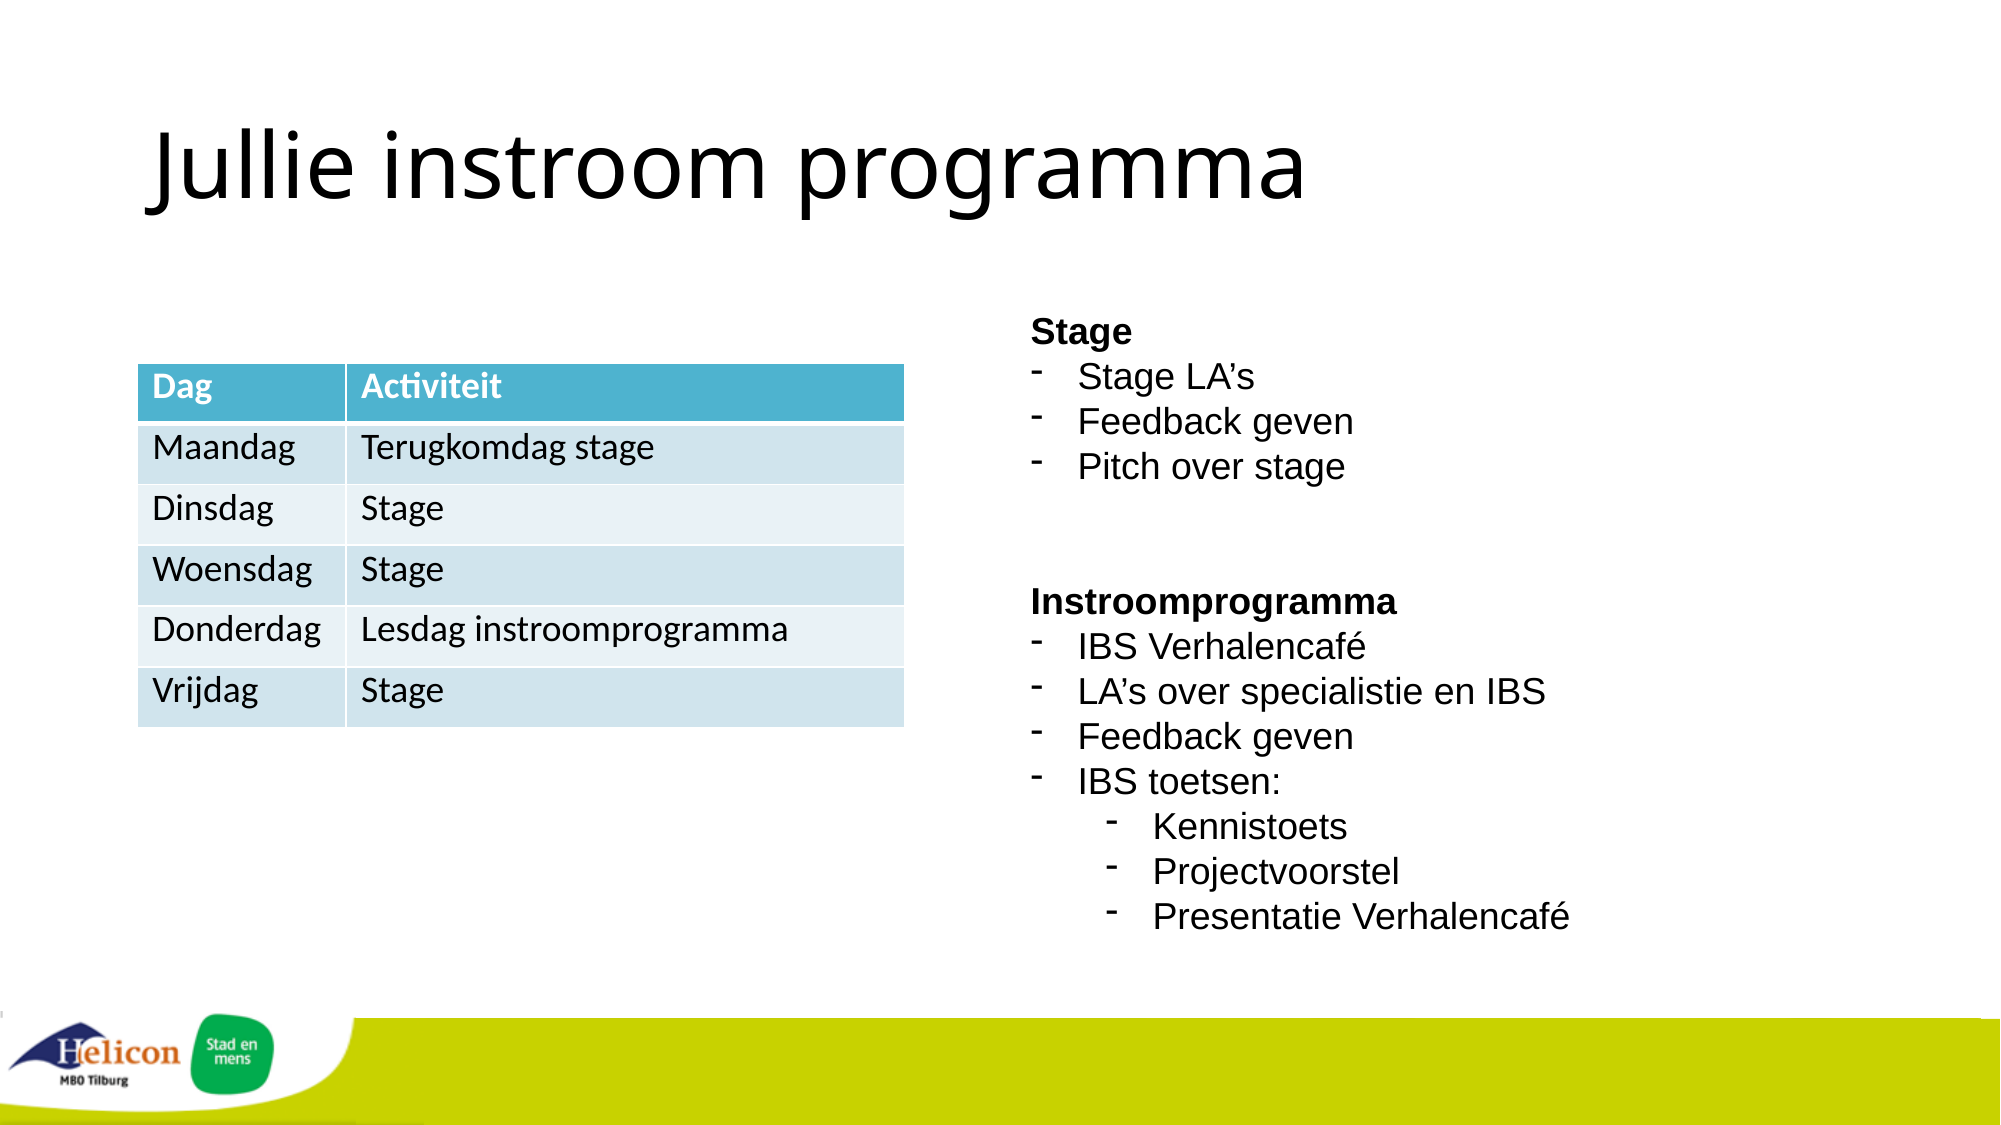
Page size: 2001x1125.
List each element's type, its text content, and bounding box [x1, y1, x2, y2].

table_cell Stage [347, 546, 904, 605]
table_header Dag [138, 364, 345, 421]
table_header Activiteit [347, 364, 904, 421]
table_cell Donderdag [138, 607, 345, 666]
table_cell Vrijdag [138, 668, 345, 727]
table_cell Stage [347, 485, 904, 544]
table_cell Maandag [138, 426, 345, 484]
title Jullie instroom programma [137, 59, 1863, 278]
table_cell Dinsdag [138, 485, 345, 544]
table_cell Terugkomdag stage [347, 426, 904, 484]
table_cell Woensdag [138, 546, 345, 605]
text_box Stage Stage LA’s Feedback geven Pitch over stage Instroomprogramma IBS Verhalencafé LA’s over specialistie en IBS Feedback geven IBS toetsen: Kennistoets Projectvoorstel Presentatie Verhalencafé [1015, 299, 1904, 945]
table_cell Stage [347, 668, 904, 727]
picture [0, 1011, 424, 1125]
table_cell Lesdag instroomprogramma [347, 607, 904, 666]
